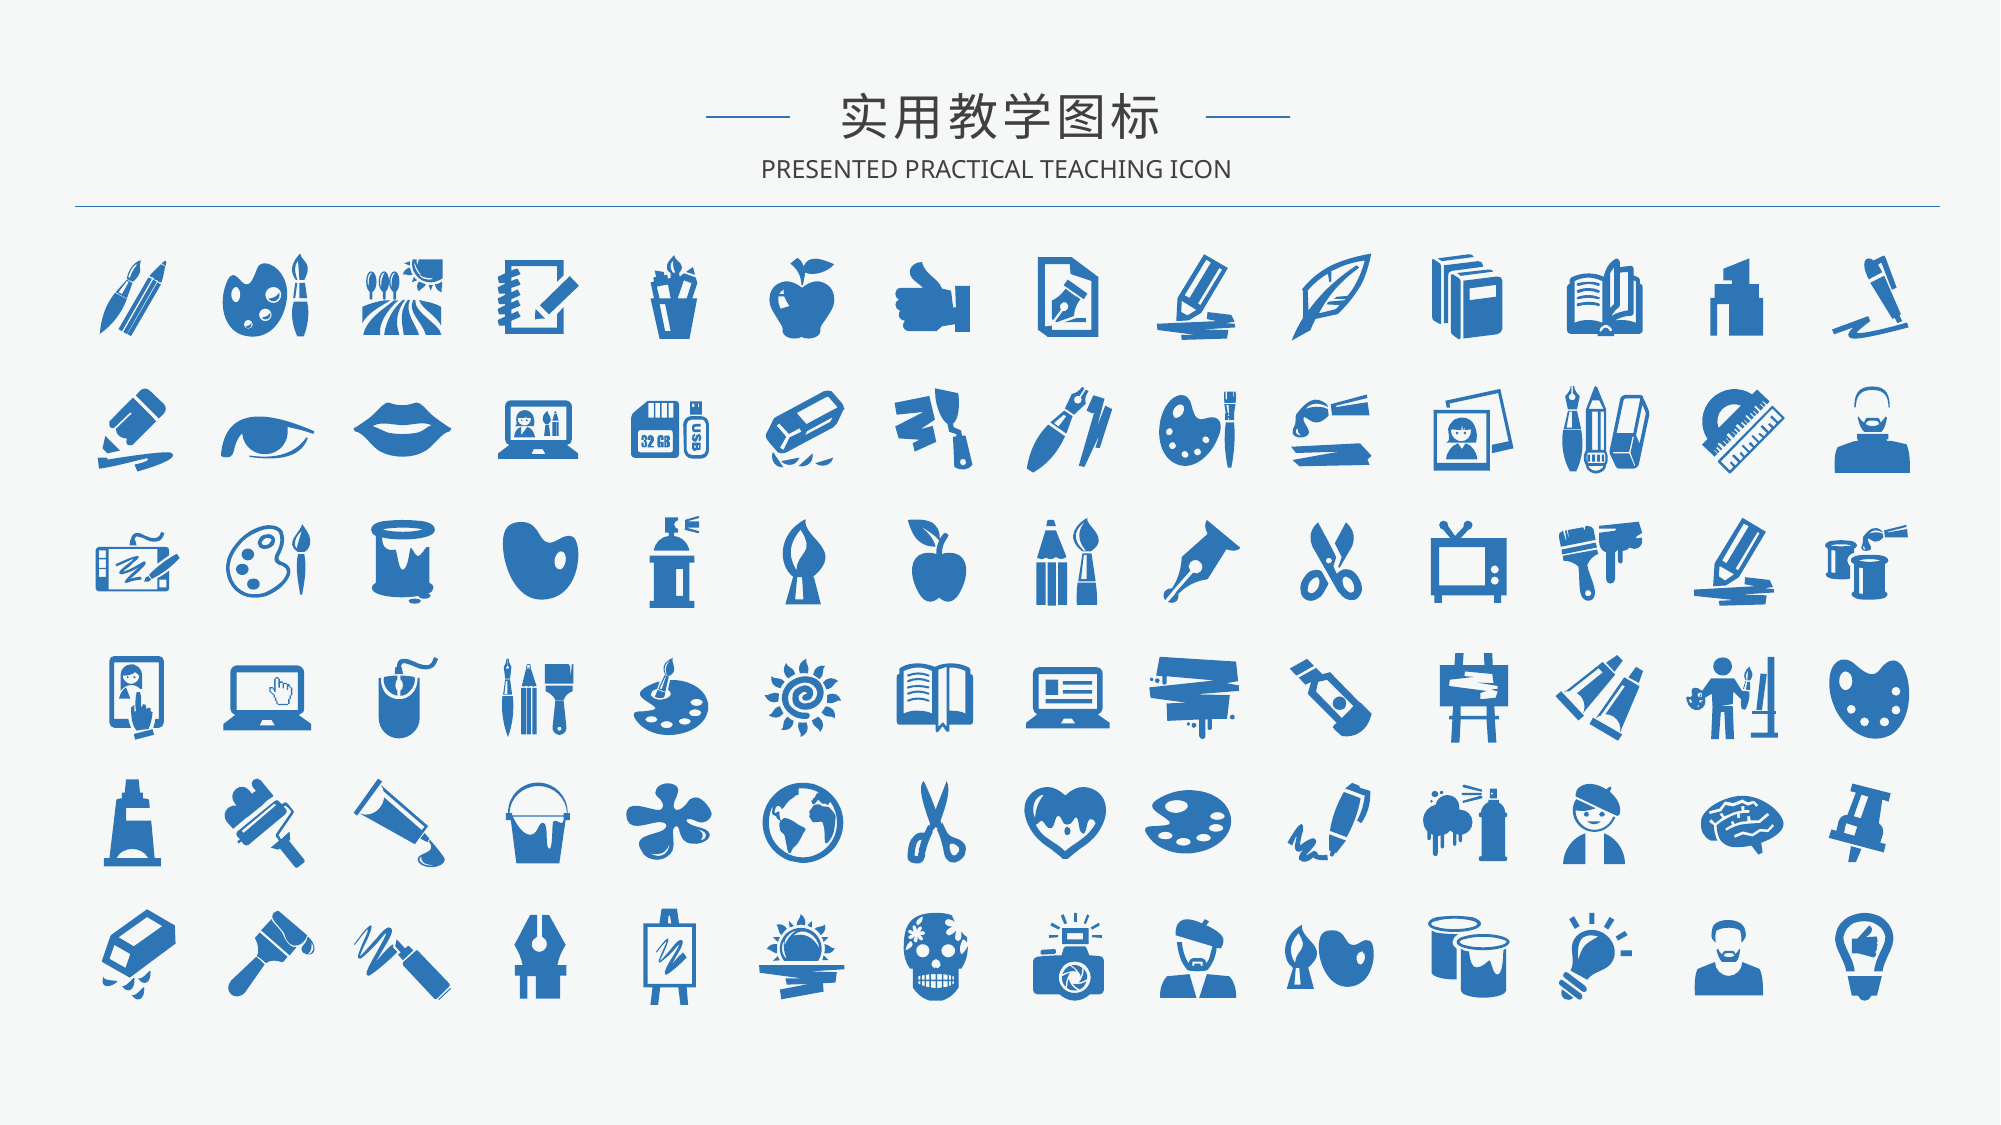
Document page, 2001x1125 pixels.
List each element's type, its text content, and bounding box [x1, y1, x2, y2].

text_box [934, 388, 973, 470]
text_box [1058, 562, 1068, 605]
text_box [1562, 385, 1583, 472]
text_box [1832, 255, 1909, 339]
text_box [1083, 914, 1090, 924]
text_box [1609, 394, 1650, 469]
text_box [95, 532, 180, 592]
text_box [781, 665, 839, 719]
text_box [1566, 258, 1643, 337]
text_box [653, 517, 690, 551]
text_box [788, 921, 794, 928]
text_box [683, 416, 709, 459]
text_box [1175, 919, 1224, 972]
text_box [130, 692, 155, 740]
text_box [1076, 553, 1098, 605]
text_box [544, 664, 574, 684]
text_box [907, 781, 966, 864]
text_box [769, 257, 835, 339]
text_box [1847, 976, 1882, 1001]
text_box [649, 555, 695, 608]
text_box [1292, 399, 1329, 438]
text_box [782, 519, 826, 605]
text_box PRESENTED PRACTICAL TEACHING ICON [710, 146, 1290, 191]
text_box [1443, 261, 1483, 324]
text_box [772, 937, 780, 943]
text_box [1036, 562, 1046, 605]
text_box [296, 554, 306, 595]
text_box [1289, 658, 1314, 676]
text_box [1615, 930, 1628, 941]
text_box [1160, 974, 1197, 998]
text_box [1310, 522, 1362, 601]
text_box [1090, 922, 1100, 930]
text_box [764, 692, 780, 703]
text_box [1224, 422, 1235, 468]
text_box [1149, 656, 1239, 740]
text_box [1291, 443, 1372, 467]
text_box [768, 706, 784, 718]
text_box [99, 260, 142, 335]
text_box [1433, 409, 1490, 471]
text_box [1060, 914, 1068, 924]
text_box [354, 925, 452, 1000]
text_box [1850, 554, 1889, 600]
text_box [1558, 972, 1587, 1000]
text_box [762, 782, 844, 863]
text_box [502, 522, 579, 600]
text_box [631, 400, 680, 458]
text_box [1050, 386, 1089, 434]
text_box [1439, 653, 1509, 743]
text_box [684, 515, 700, 534]
text_box [1693, 577, 1774, 606]
text_box [822, 955, 829, 961]
text_box [222, 263, 288, 337]
text_box [1555, 655, 1623, 721]
text_box [299, 282, 308, 299]
text_box [643, 908, 696, 1005]
text_box [1478, 788, 1508, 862]
text_box [1711, 919, 1746, 943]
text_box [779, 927, 822, 961]
text_box [1828, 783, 1891, 863]
text_box [1457, 269, 1494, 276]
text_box [1445, 388, 1514, 454]
text_box [896, 663, 974, 733]
text_box [1298, 667, 1372, 737]
text_box [101, 909, 176, 978]
text_box [122, 977, 135, 991]
text_box [1718, 405, 1785, 474]
text_box [1450, 274, 1461, 340]
text_box [223, 665, 312, 731]
text_box [228, 910, 315, 997]
text_box [1047, 562, 1056, 606]
text_box [1062, 928, 1089, 945]
text_box [1159, 394, 1221, 466]
text_box [633, 657, 709, 736]
text_box [371, 519, 435, 604]
text_box [1300, 569, 1329, 601]
text_box [1163, 519, 1241, 603]
text_box [1033, 946, 1104, 1001]
text_box [766, 944, 778, 954]
text_box [501, 696, 514, 738]
text_box [1329, 791, 1361, 838]
text_box [1569, 916, 1580, 929]
text_box [1710, 258, 1764, 336]
text_box [1561, 542, 1599, 601]
text_box [1834, 433, 1910, 473]
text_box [362, 259, 444, 335]
text_box [1700, 795, 1784, 855]
text_box [293, 282, 298, 299]
text_box [1428, 915, 1482, 980]
text_box [505, 782, 570, 864]
text_box [771, 676, 785, 689]
text_box [1330, 394, 1370, 416]
text_box [903, 912, 968, 1001]
text_box [1589, 666, 1644, 741]
text_box [103, 779, 161, 867]
text_box [1829, 659, 1910, 739]
text_box [236, 800, 305, 868]
text_box [798, 453, 813, 467]
text_box [109, 656, 164, 728]
text_box [1603, 917, 1615, 930]
text_box [1224, 404, 1236, 421]
text_box 实用教学图标 [775, 71, 1226, 146]
text_box [118, 260, 167, 337]
text_box [1423, 790, 1473, 857]
text_box [783, 662, 796, 679]
text_box [1603, 833, 1626, 865]
text_box [815, 457, 834, 466]
text_box [772, 452, 800, 468]
text_box [1345, 782, 1371, 824]
text_box [821, 937, 829, 943]
text_box [1050, 922, 1061, 930]
text_box [109, 397, 157, 446]
text_box [772, 956, 780, 961]
text_box [503, 658, 513, 695]
text_box [1037, 257, 1099, 337]
text_box [498, 400, 579, 459]
text_box [1713, 657, 1733, 676]
text_box [796, 914, 806, 926]
text_box [497, 260, 564, 334]
text_box [1026, 667, 1110, 729]
text_box [1024, 787, 1107, 859]
text_box [798, 722, 808, 737]
text_box [102, 976, 118, 987]
text_box [895, 262, 970, 332]
text_box [626, 783, 712, 860]
text_box [776, 924, 787, 936]
text_box [827, 693, 842, 704]
text_box [1287, 823, 1328, 862]
text_box [521, 664, 537, 735]
text_box [1291, 253, 1372, 341]
text_box [1563, 833, 1586, 865]
text_box [1430, 520, 1507, 603]
text_box [759, 965, 845, 1000]
text_box [1713, 517, 1766, 587]
text_box [102, 435, 120, 454]
text_box [138, 970, 151, 983]
text_box [1854, 386, 1890, 408]
text_box [378, 677, 420, 739]
text_box [1432, 258, 1442, 324]
text_box [1156, 254, 1236, 340]
text_box [811, 716, 824, 733]
text_box [1589, 912, 1595, 924]
text_box [1825, 540, 1857, 580]
text_box [690, 401, 702, 415]
text_box [1073, 517, 1099, 552]
text_box [292, 524, 311, 552]
text_box [1620, 950, 1632, 957]
text_box [220, 416, 315, 458]
text_box [353, 778, 445, 868]
text_box [799, 658, 809, 674]
text_box [1037, 530, 1067, 560]
text_box [353, 402, 452, 457]
text_box [1857, 416, 1887, 432]
text_box [383, 657, 438, 696]
text_box [1437, 254, 1474, 262]
text_box [1224, 391, 1237, 403]
text_box [514, 914, 567, 999]
text_box [1702, 389, 1770, 457]
text_box [1572, 783, 1621, 832]
text_box [545, 685, 573, 736]
text_box [1558, 525, 1596, 547]
text_box [650, 255, 698, 339]
text_box [1463, 276, 1503, 339]
text_box [539, 276, 579, 315]
text_box [1835, 912, 1894, 972]
text_box [249, 437, 308, 459]
text_box [1694, 961, 1764, 996]
text_box [1078, 395, 1113, 468]
text_box [226, 525, 291, 598]
text_box [781, 716, 794, 730]
text_box [224, 778, 274, 829]
text_box [1750, 656, 1778, 738]
text_box [1599, 521, 1643, 584]
text_box [1570, 929, 1615, 980]
text_box [1716, 948, 1741, 962]
text_box [1046, 519, 1056, 527]
text_box [1329, 834, 1346, 857]
text_box [291, 253, 308, 280]
text_box [814, 924, 826, 936]
text_box [1145, 790, 1232, 854]
text_box [907, 519, 967, 602]
text_box [1583, 386, 1608, 474]
text_box [135, 388, 166, 419]
text_box [824, 944, 835, 954]
text_box [131, 987, 145, 1000]
text_box [292, 301, 309, 337]
text_box [1285, 924, 1317, 989]
text_box [1199, 974, 1237, 998]
text_box [1861, 524, 1908, 551]
text_box [1026, 424, 1065, 473]
text_box [1456, 934, 1510, 998]
text_box [1461, 784, 1483, 803]
text_box [1318, 930, 1374, 987]
text_box [765, 390, 845, 454]
text_box [1686, 666, 1753, 740]
text_box [97, 452, 174, 472]
text_box [894, 395, 937, 452]
